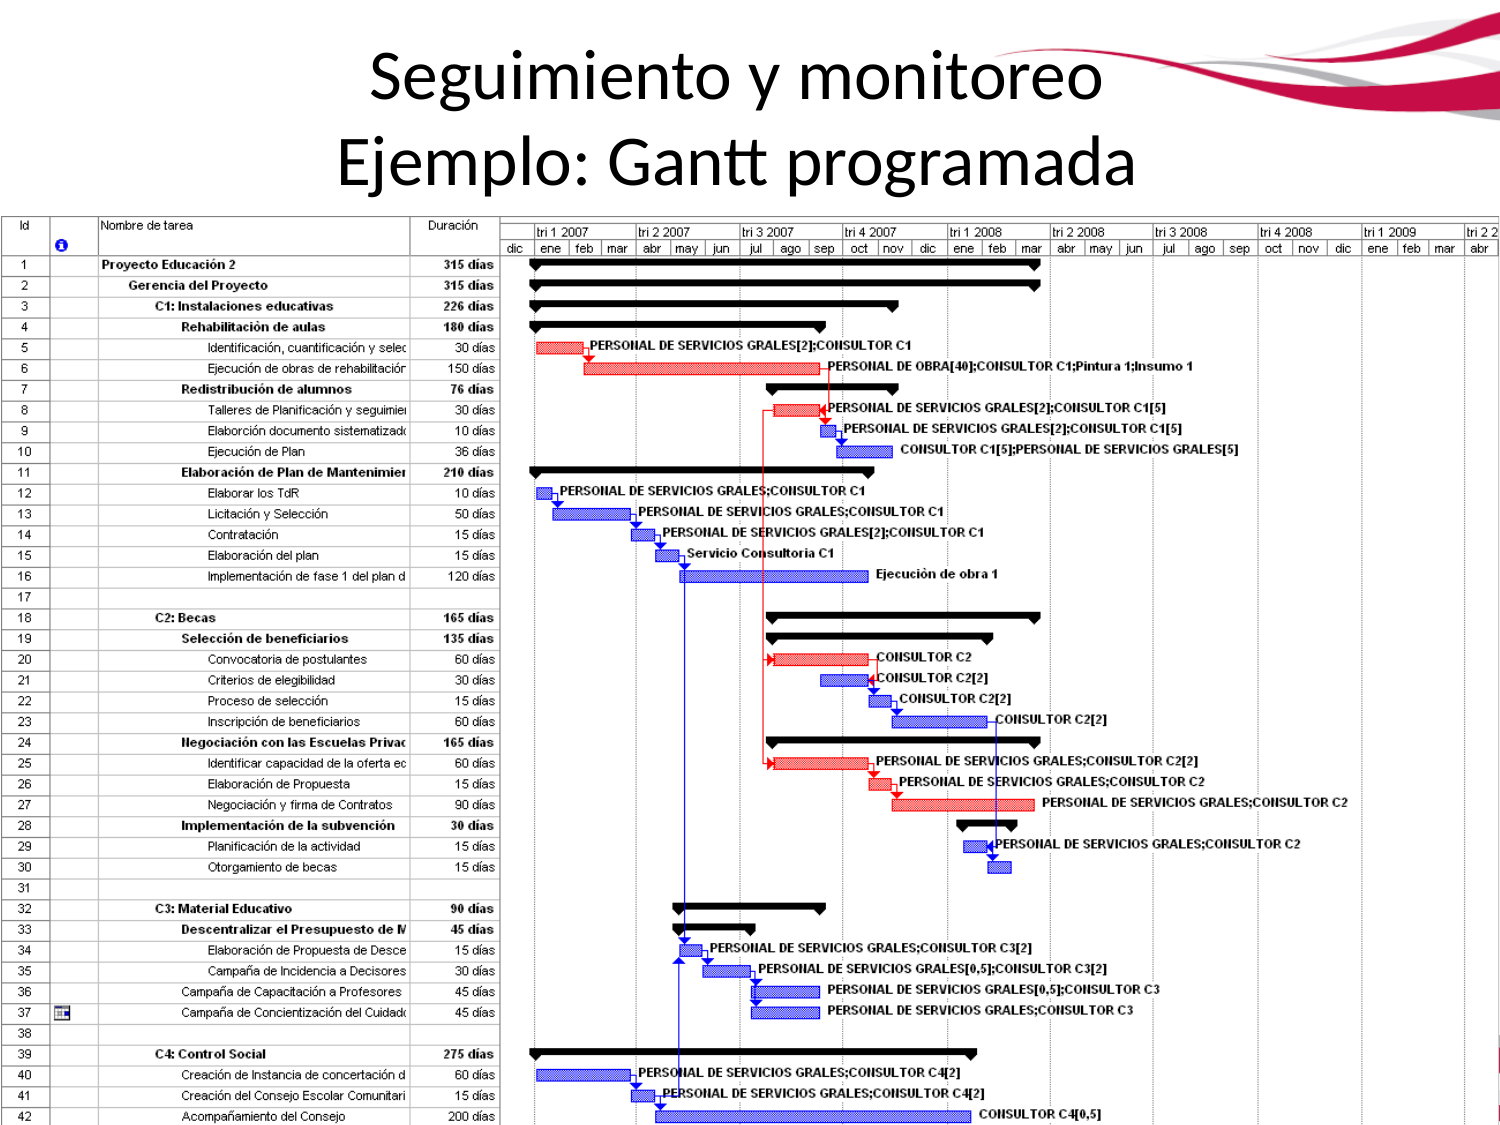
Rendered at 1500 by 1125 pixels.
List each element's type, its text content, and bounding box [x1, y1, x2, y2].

title Seguimiento y monitoreo Ejemplo: Gantt programada [99, 20, 1375, 208]
picture [0, 215, 1500, 1125]
picture [920, 0, 1500, 140]
